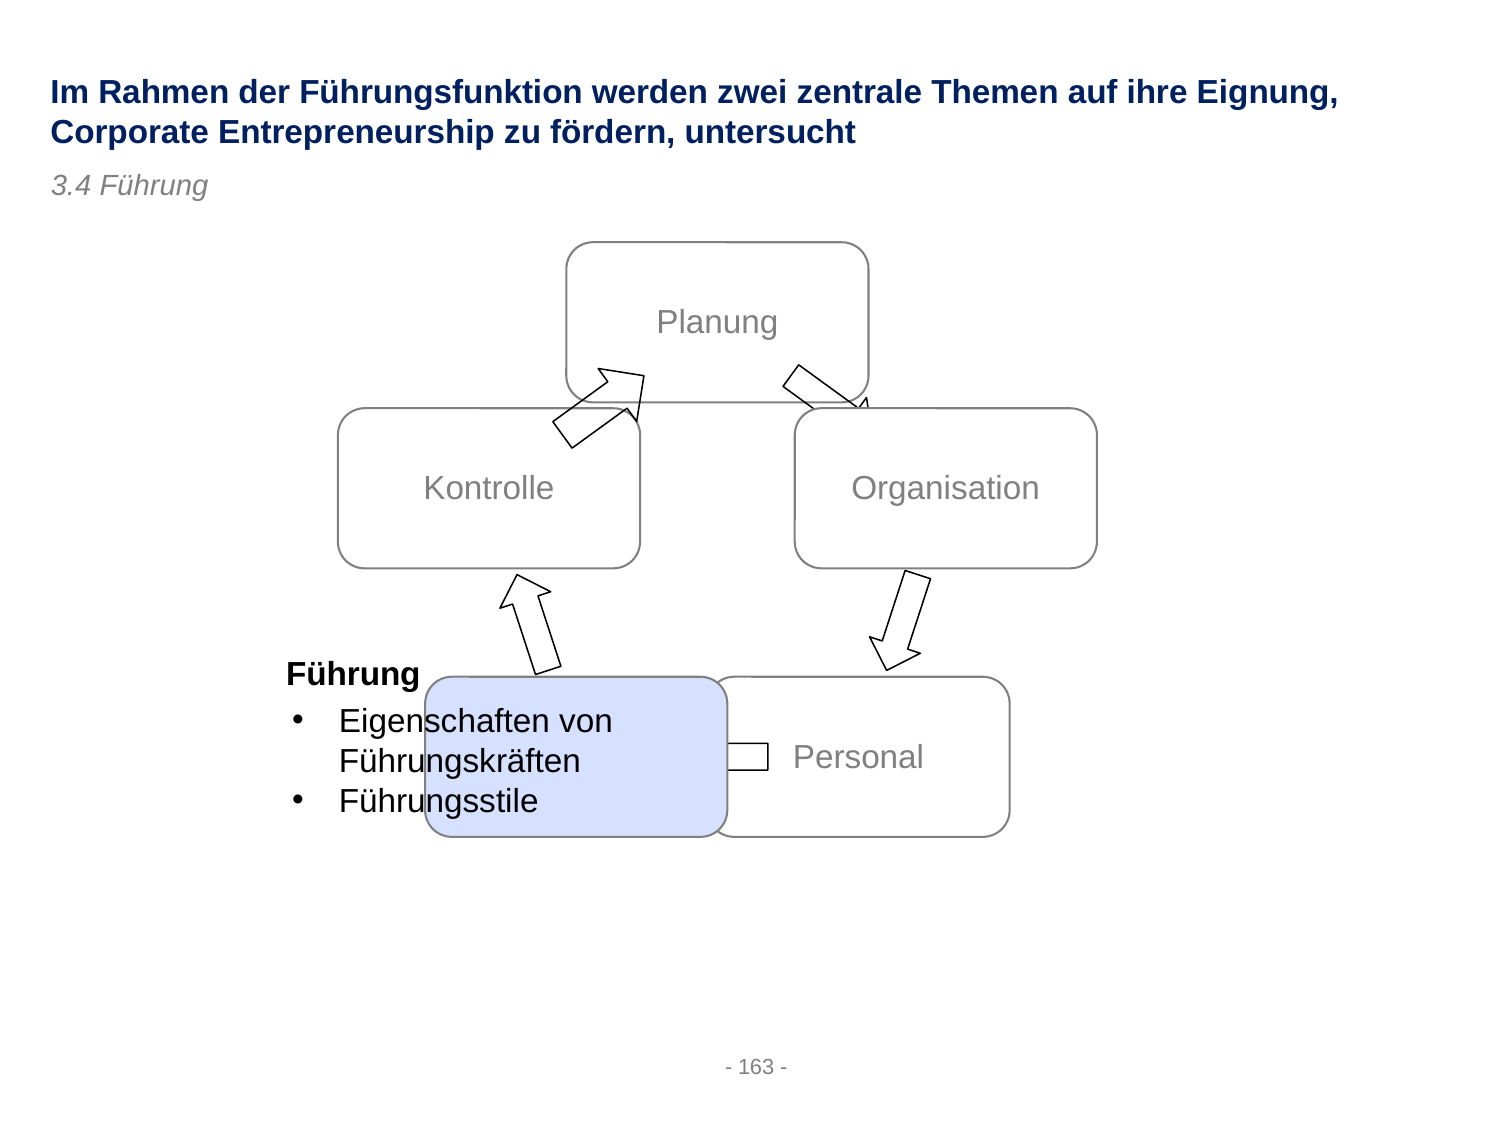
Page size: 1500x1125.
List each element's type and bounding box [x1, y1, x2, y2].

text_box [35, 63, 1433, 158]
text_box [112, 241, 1322, 883]
slide_number [599, 1045, 913, 1093]
text_box [36, 159, 224, 209]
